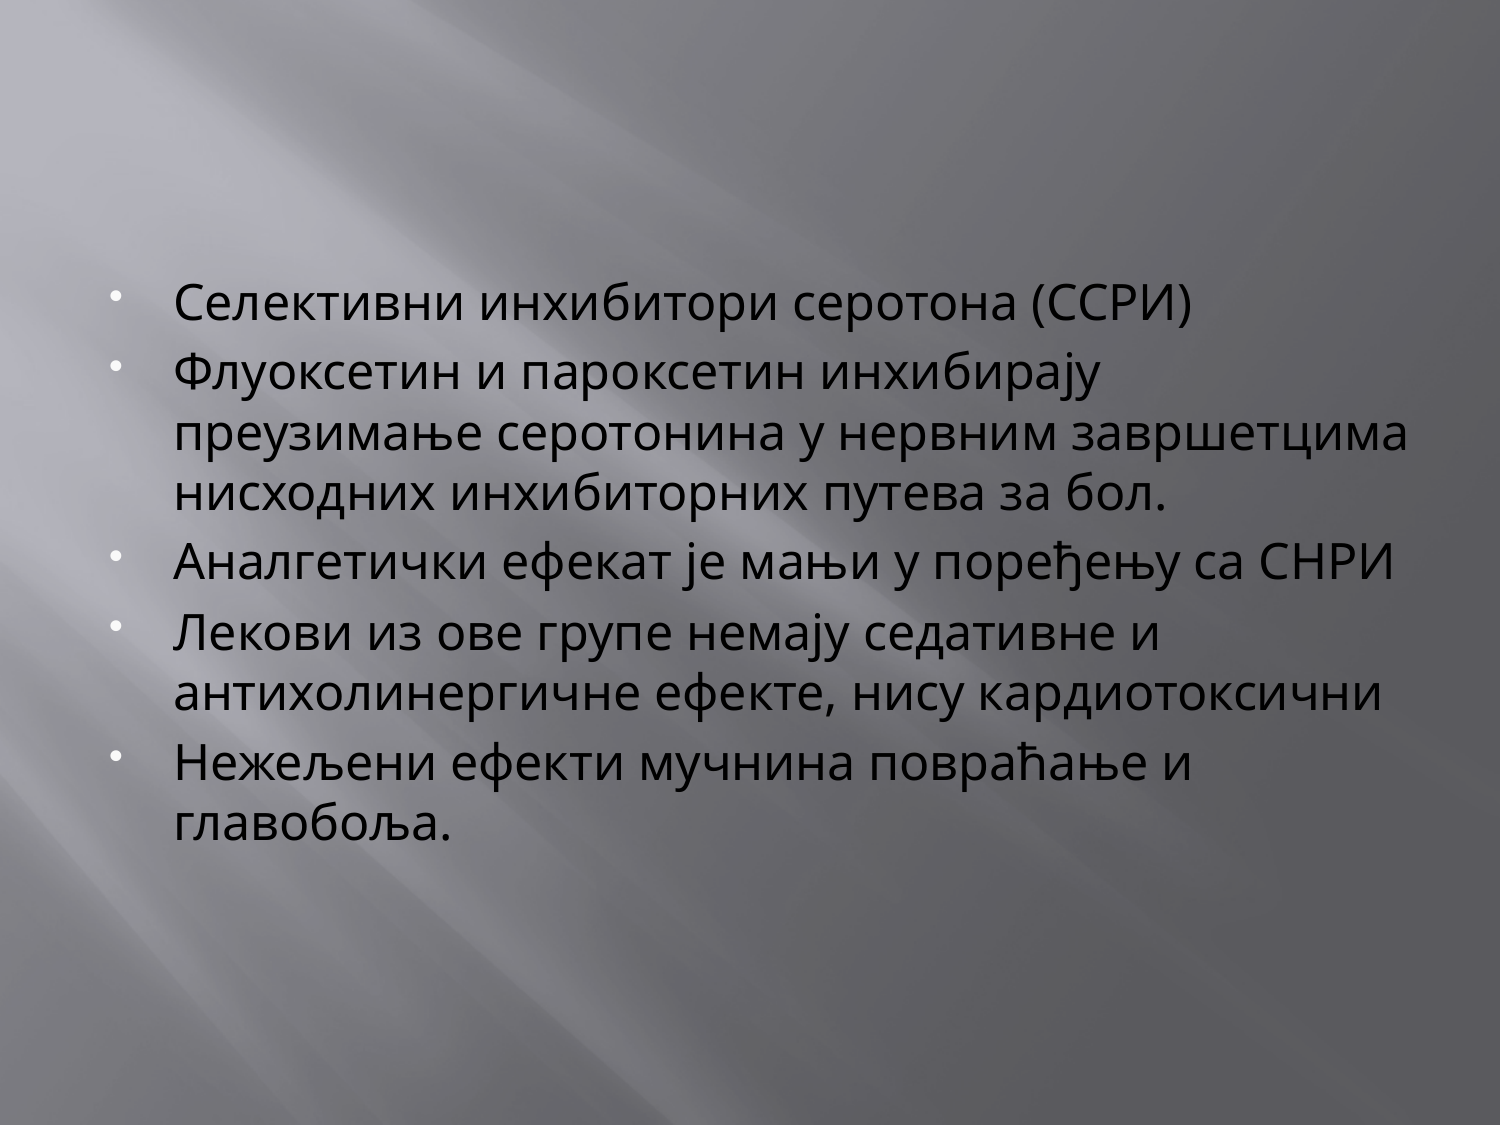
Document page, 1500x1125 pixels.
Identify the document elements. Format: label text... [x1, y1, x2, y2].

list Селективни инхибитори серотона (ССРИ) Флуоксетин и пароксетин инхибирају преузимање серотонина у нервним завршетцима нисходних инхибиторних путева за бол. Аналгетички ефекат је мањи у поређењу са СНРИ Лекови из ове групе немају седативне и антихолинергичне ефекте, нису кардиотоксични Нежељени ефекти мучнина повраћање и главобоља. [75, 262, 1425, 1035]
